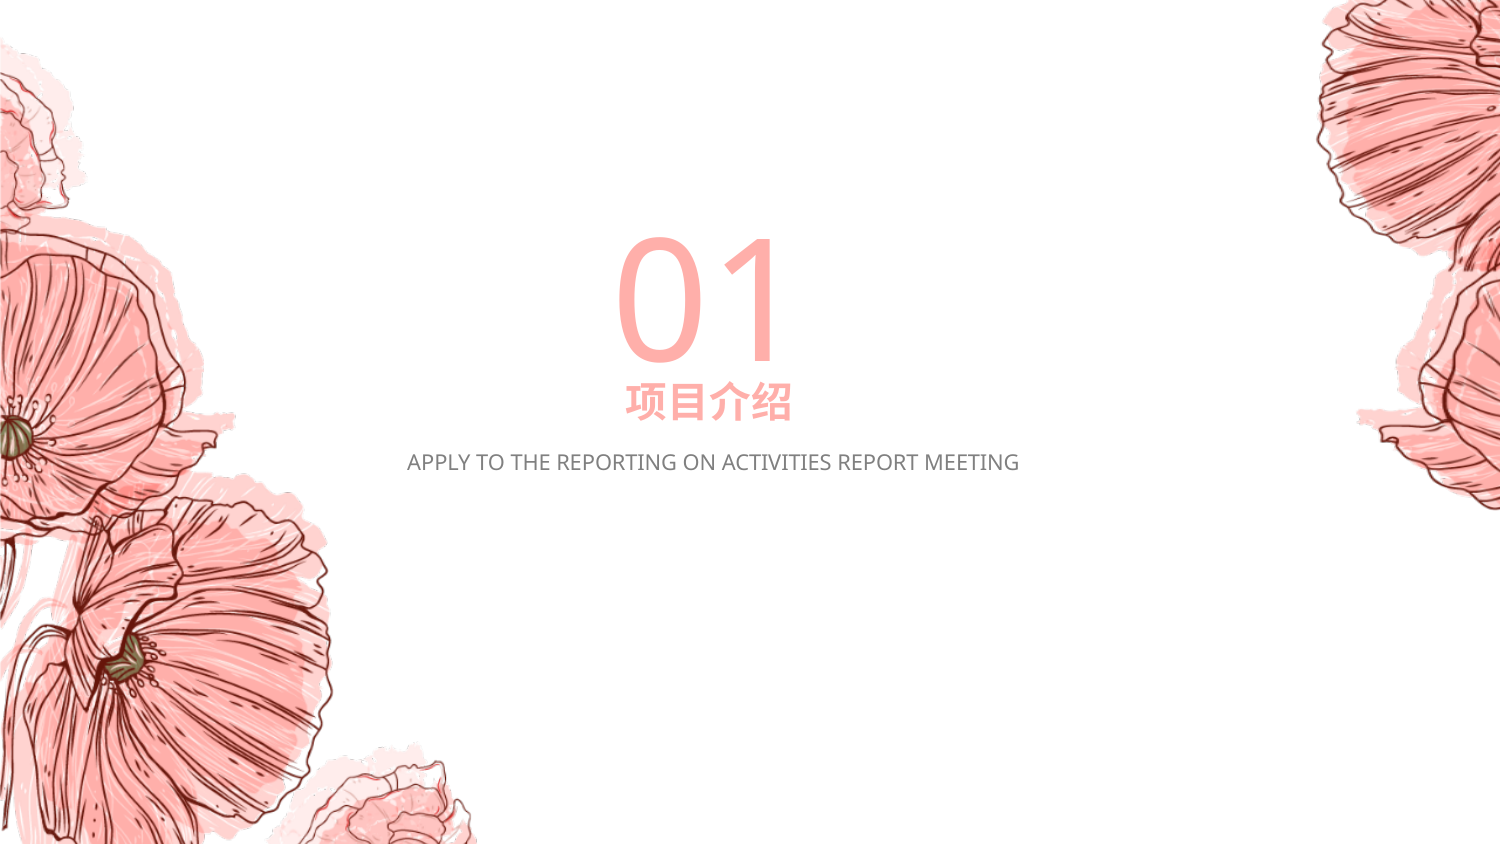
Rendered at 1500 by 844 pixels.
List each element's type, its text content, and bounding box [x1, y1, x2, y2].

picture [0, 16, 498, 844]
text_box Apply to the reporting on activities report meeting [502, 443, 1058, 480]
text_box 项目介绍 [502, 370, 930, 431]
picture [1257, 0, 1500, 541]
text_box 01 [600, 185, 818, 402]
